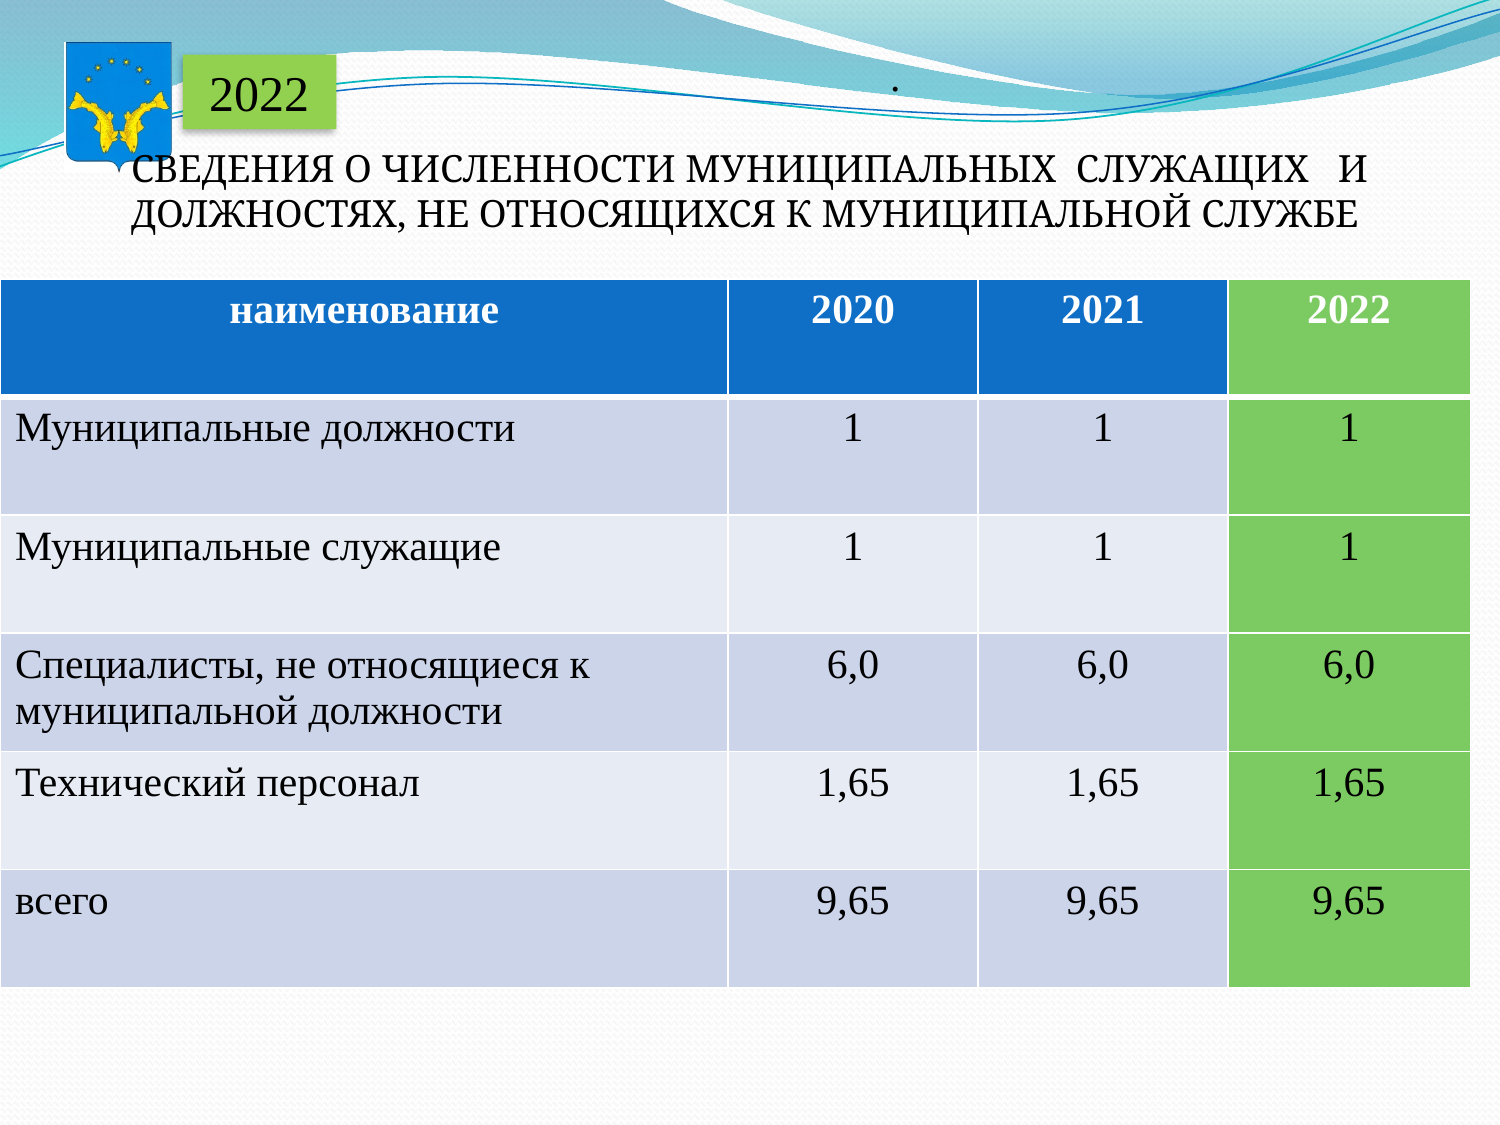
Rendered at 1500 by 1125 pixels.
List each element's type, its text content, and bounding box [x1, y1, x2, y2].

table_cell 9,65 [1229, 870, 1470, 987]
text_box . [301, 42, 1500, 108]
table_cell Муниципальные служащие [1, 516, 727, 632]
table_cell 1 [729, 400, 977, 514]
table_cell 9,65 [979, 870, 1227, 987]
table_cell 6,0 [1229, 634, 1470, 751]
table_cell Специалисты, не относящиеся к муниципальной должности [1, 634, 727, 751]
table_cell Муниципальные должности [1, 400, 727, 514]
table_cell 9,65 [729, 870, 977, 987]
text_box 2022 [182, 54, 337, 130]
table_cell Технический персонал [1, 752, 727, 869]
picture [64, 42, 172, 173]
table_header 2020 [729, 280, 977, 394]
table_cell 6,0 [729, 634, 977, 751]
table_cell 1 [1229, 516, 1470, 632]
table_header 2021 [979, 280, 1227, 394]
table_cell 1 [1229, 400, 1470, 514]
table_header наименование [1, 280, 727, 394]
table_header 2022 [1229, 280, 1470, 394]
table_cell 1 [979, 516, 1227, 632]
table_cell 1,65 [729, 752, 977, 869]
table_cell 1 [979, 400, 1227, 514]
table_header 2022 уточненный на 28.03.2022 [57, 137, 178, 185]
table_cell 6,0 [979, 634, 1227, 751]
table_cell всего [1, 870, 727, 987]
table_cell 1,65 [1229, 752, 1470, 869]
table_cell 1 [729, 516, 977, 632]
text_box СВЕДЕНИЯ О ЧИСЛЕННОСТИ МУНИЦИПАЛЬНЫХ СЛУЖАЩИХ И ДОЛЖНОСТЯХ, НЕ ОТНОСЯЩИХСЯ К МУНИЦИПАЛЬНОЙ СЛУЖБЕ [0, 137, 1500, 242]
table_cell 1,65 [979, 752, 1227, 869]
